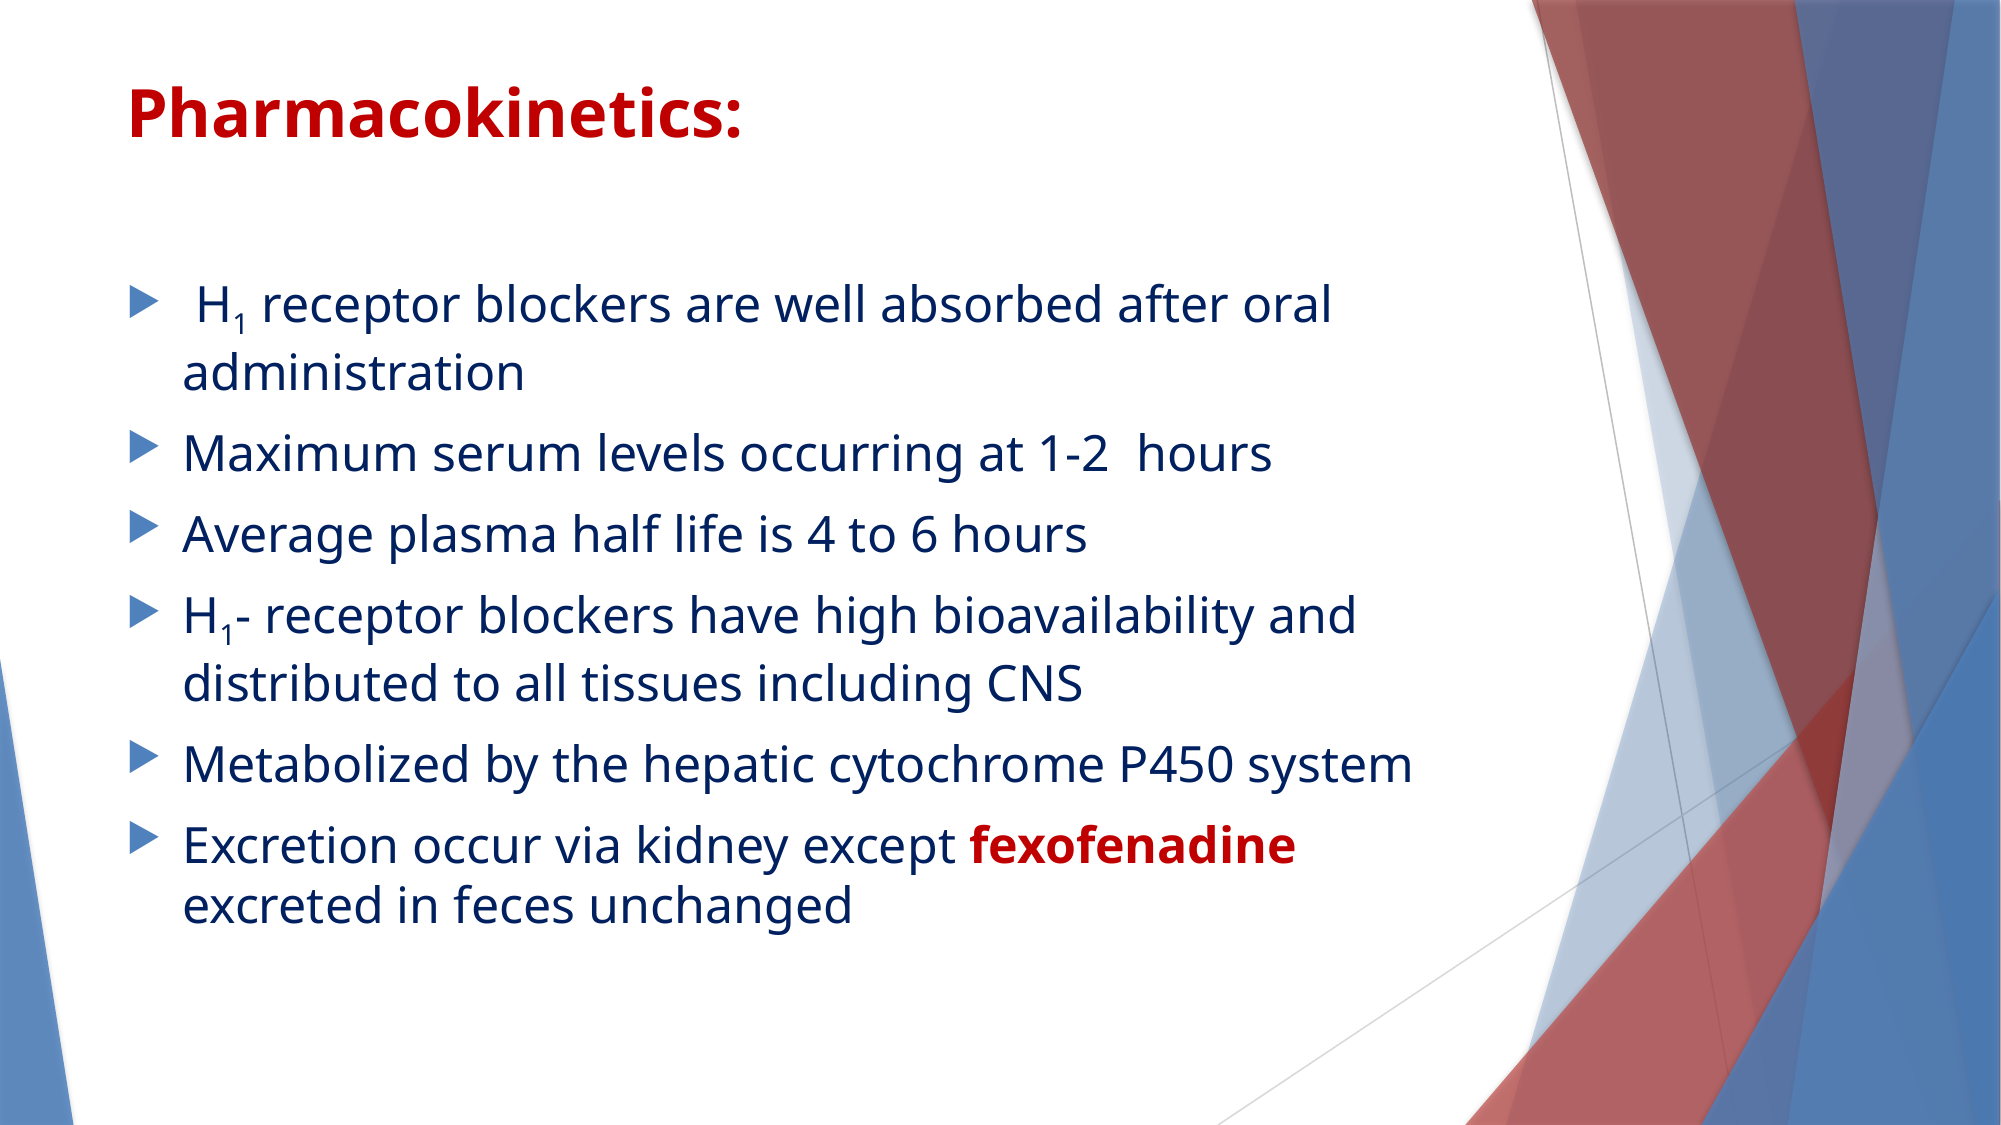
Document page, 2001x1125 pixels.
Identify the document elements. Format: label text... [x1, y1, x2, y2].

list Pharmacokinetics: H1 receptor blockers are well absorbed after oral administration Maximum serum levels occurring at 1-2 hours Average plasma half life is 4 to 6 hours H1- receptor blockers have high bioavailability and distributed to all tissues including CNS Metabolized by the hepatic cytochrome P450 system Excretion occur via kidney except fexofenadine excreted in feces unchanged [111, 63, 1522, 1042]
